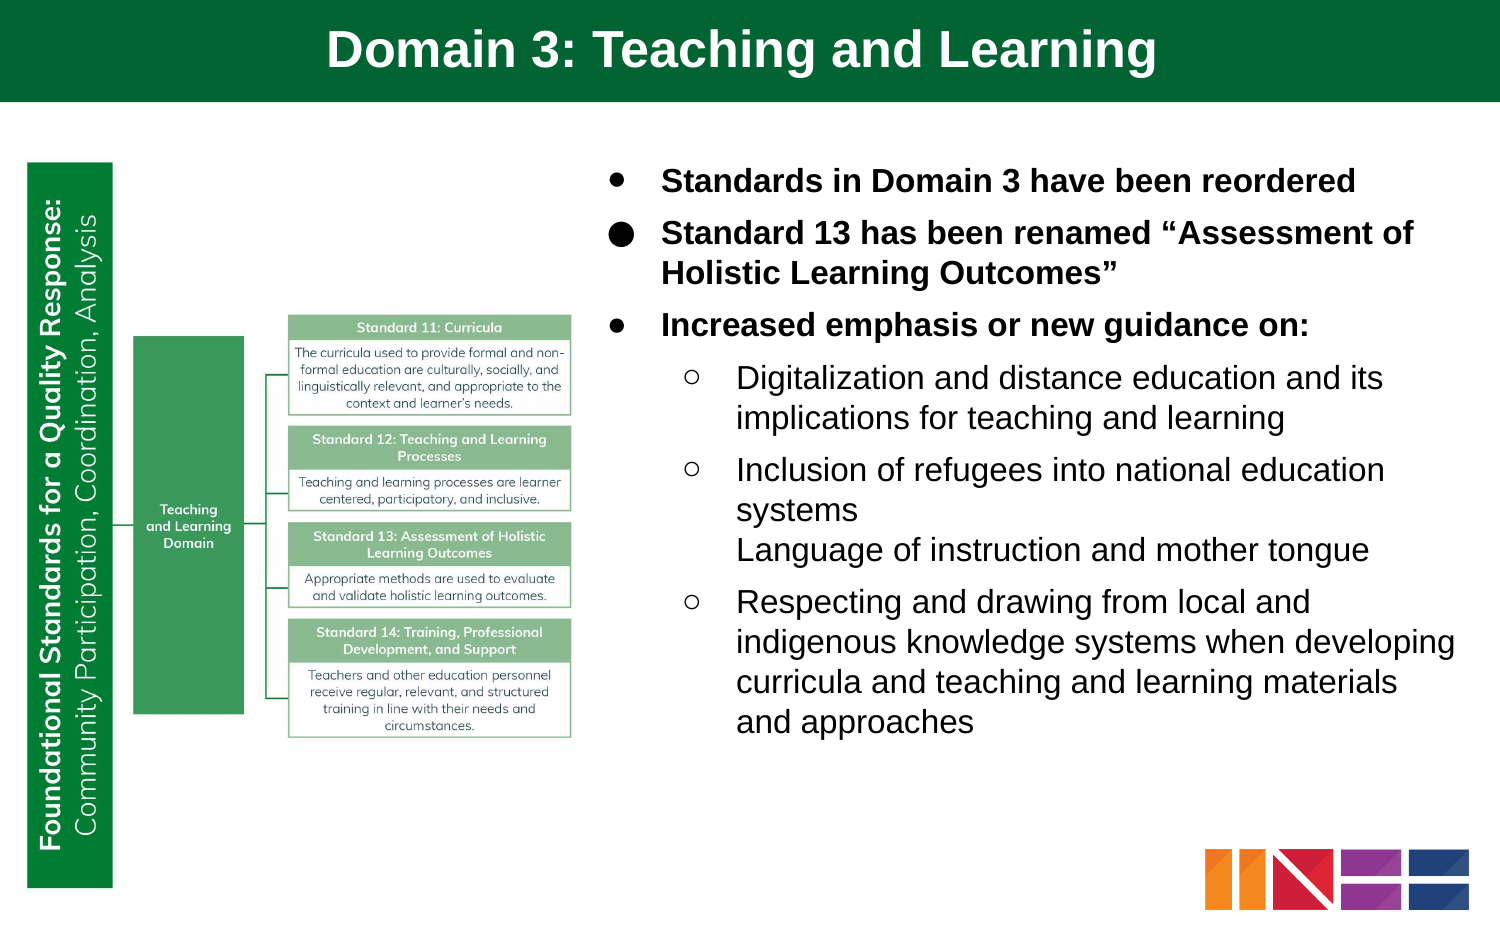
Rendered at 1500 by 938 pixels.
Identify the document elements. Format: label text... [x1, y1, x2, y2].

title Domain 3: Teaching and Learning [0, 0, 1500, 103]
picture [1205, 849, 1469, 910]
picture [15, 150, 586, 898]
list Standards in Domain 3 have been reordered Standard 13 has been renamed “Assessment of Holistic Learning Outcomes” Increased emphasis or new guidance on: Digitalization and distance education and its implications for teaching and learning Inclusion of refugees into national education systems Language of instruction and mother tongue Respecting and drawing from local and indigenous knowledge systems when developing curricula and teaching and learning materials and approaches [570, 143, 1479, 779]
